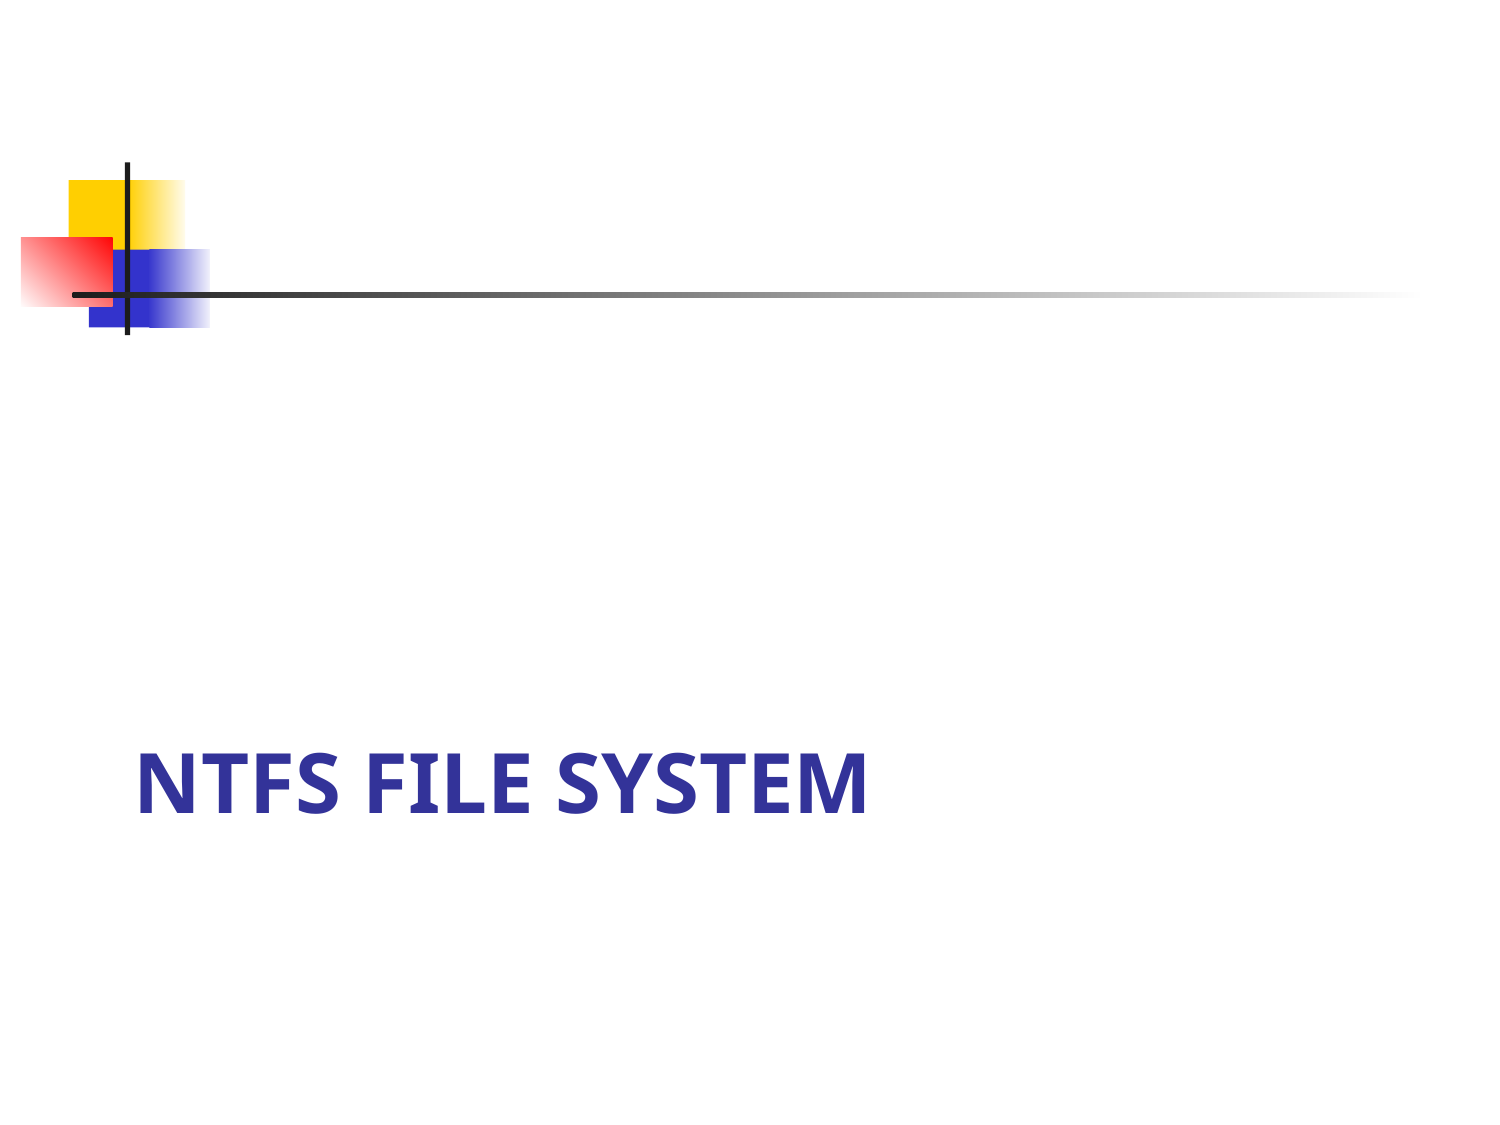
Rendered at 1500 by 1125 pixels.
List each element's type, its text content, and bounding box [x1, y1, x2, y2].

title NTFS File System [118, 722, 1394, 947]
